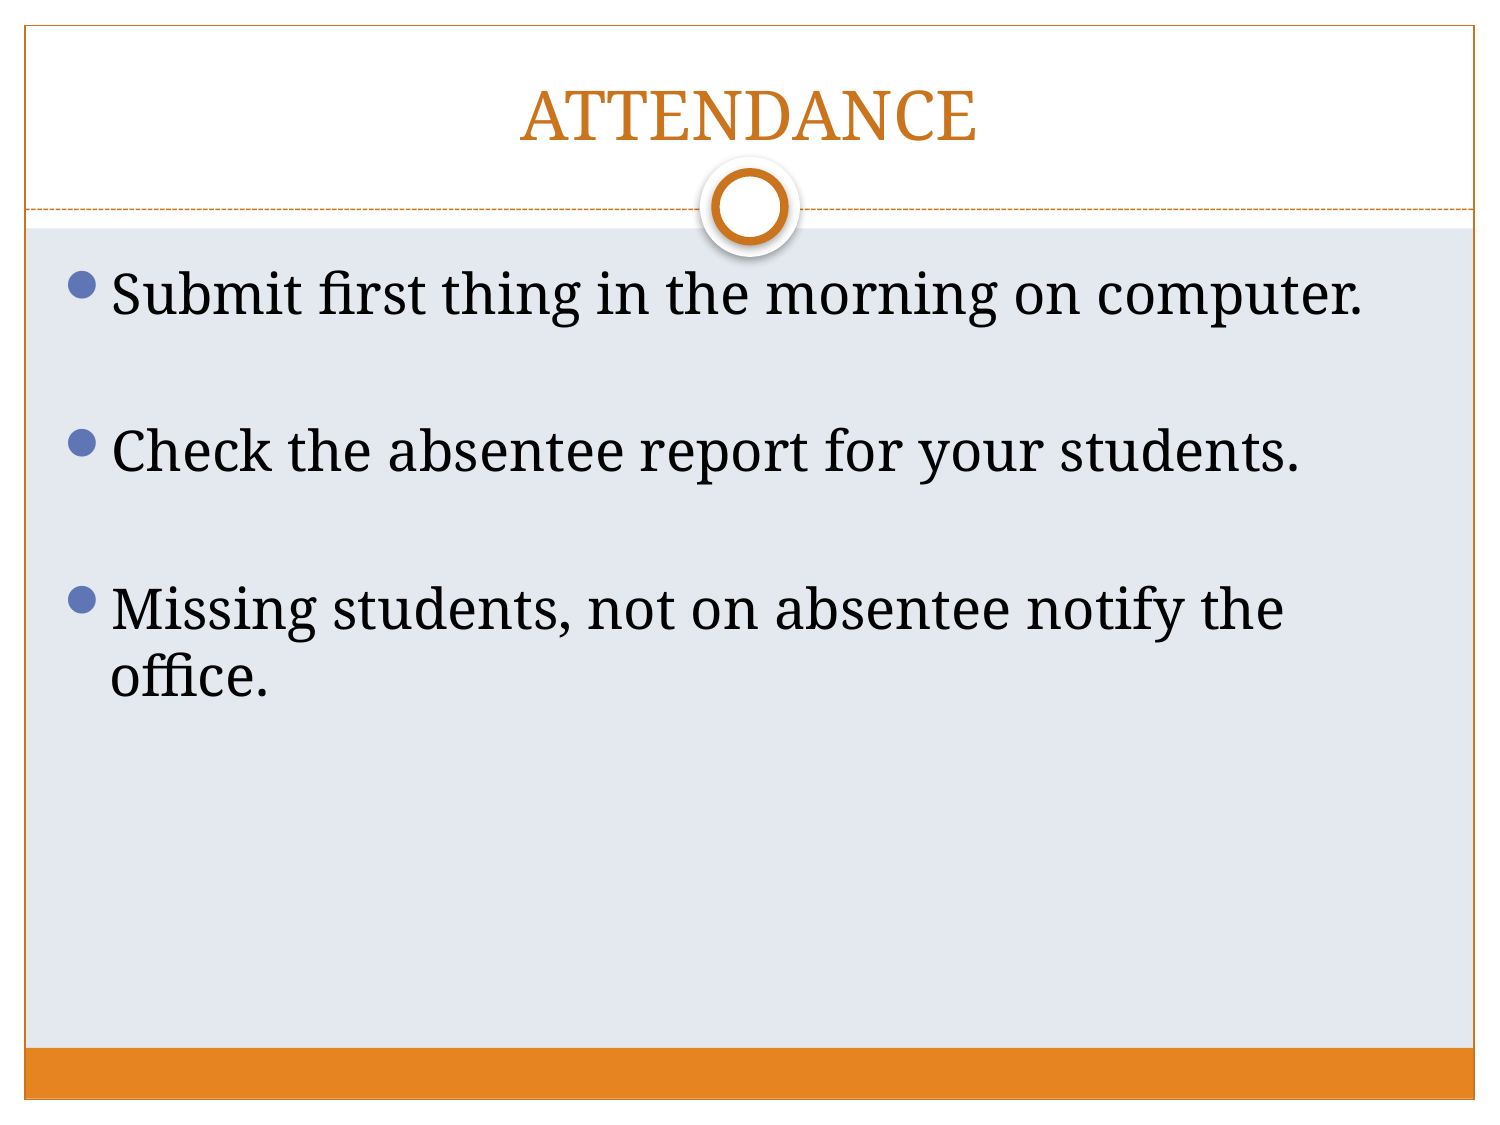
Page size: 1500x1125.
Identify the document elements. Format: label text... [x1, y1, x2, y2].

list Submit first thing in the morning on computer. Check the absentee report for your students. Missing students, not on absentee notify the office. [49, 250, 1445, 1001]
title ATTENDANCE [49, 37, 1450, 162]
